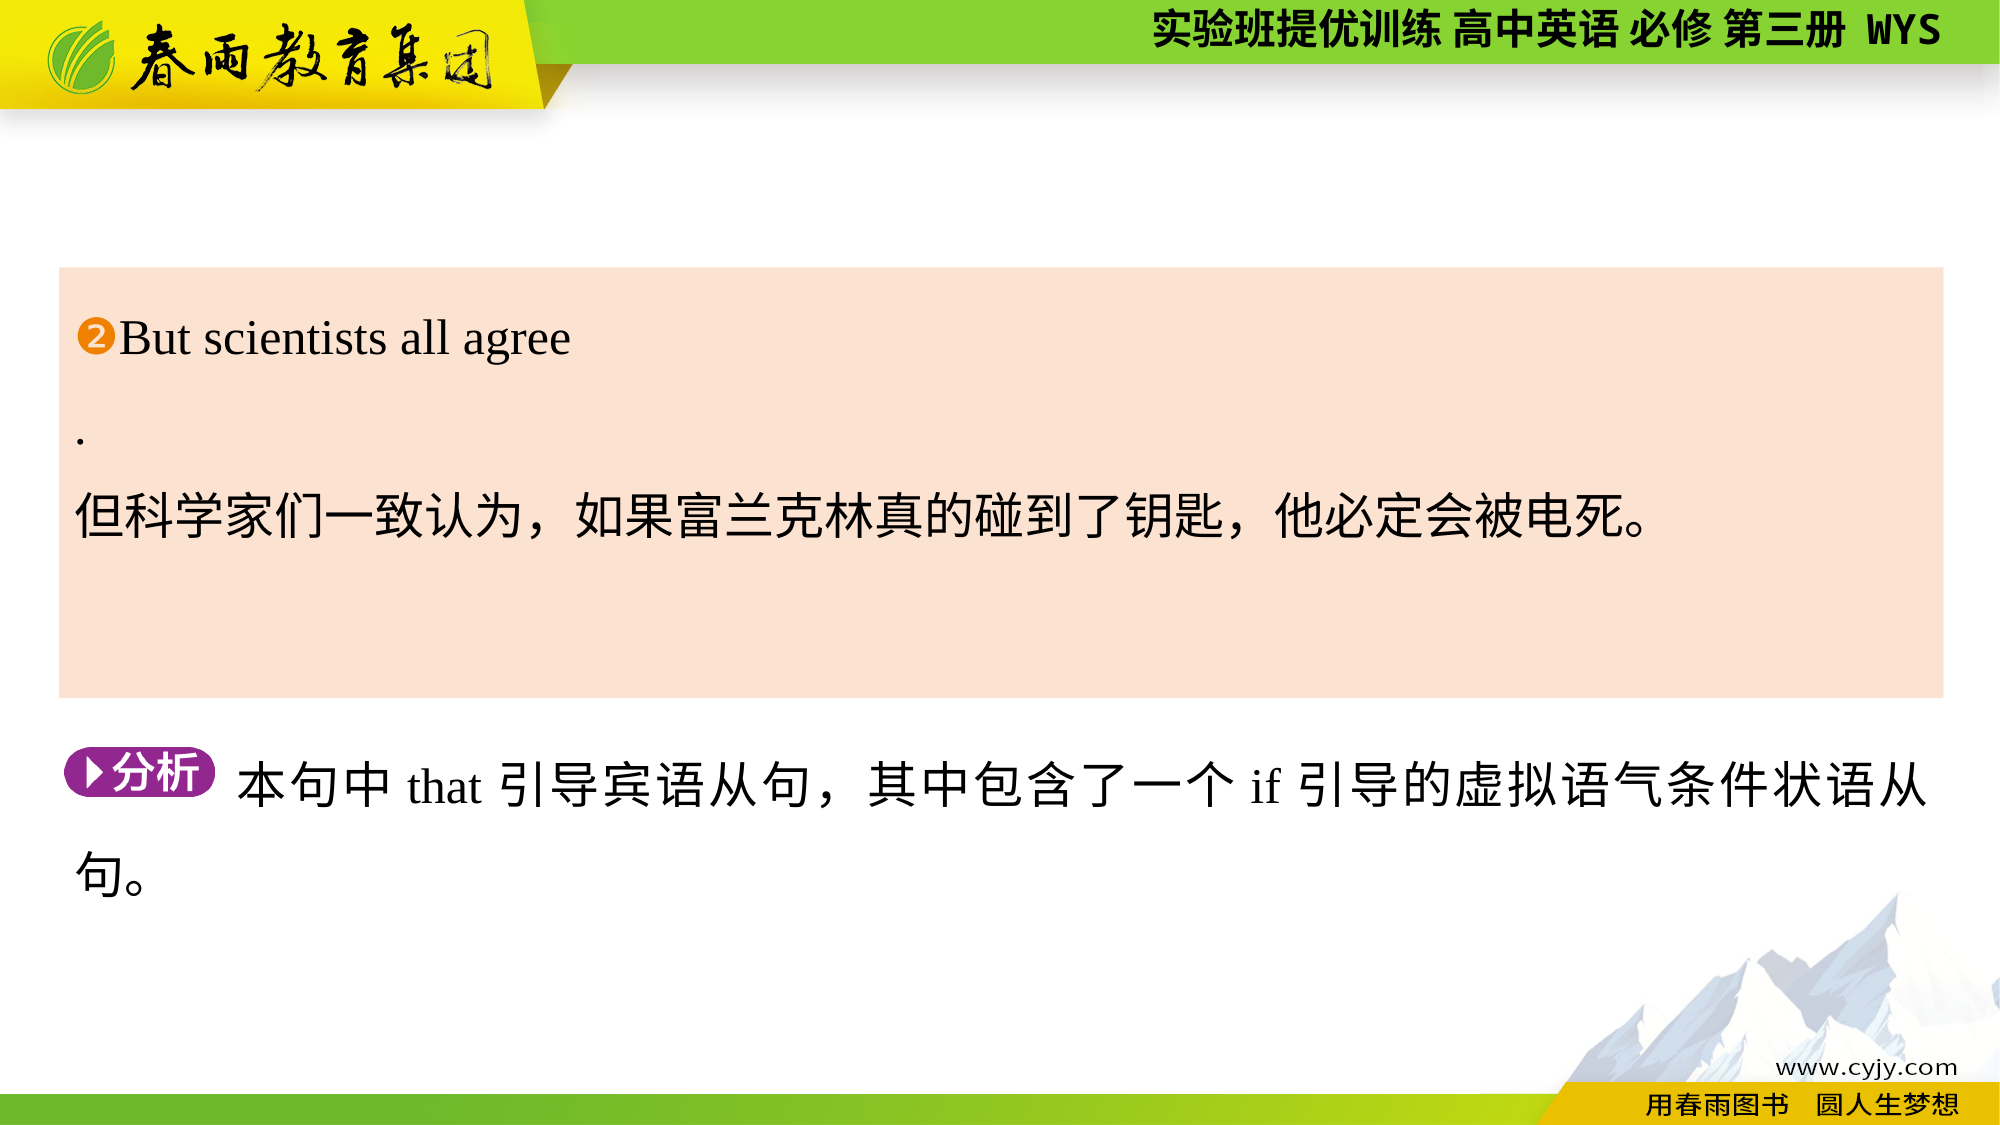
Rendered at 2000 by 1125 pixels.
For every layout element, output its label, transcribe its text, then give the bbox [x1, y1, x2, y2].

text_box 本句中that引导宾语从句，其中包含了一个if引导的虚拟语气条件状语从句。 [59, 715, 1944, 911]
picture [0, 0, 2000, 1125]
